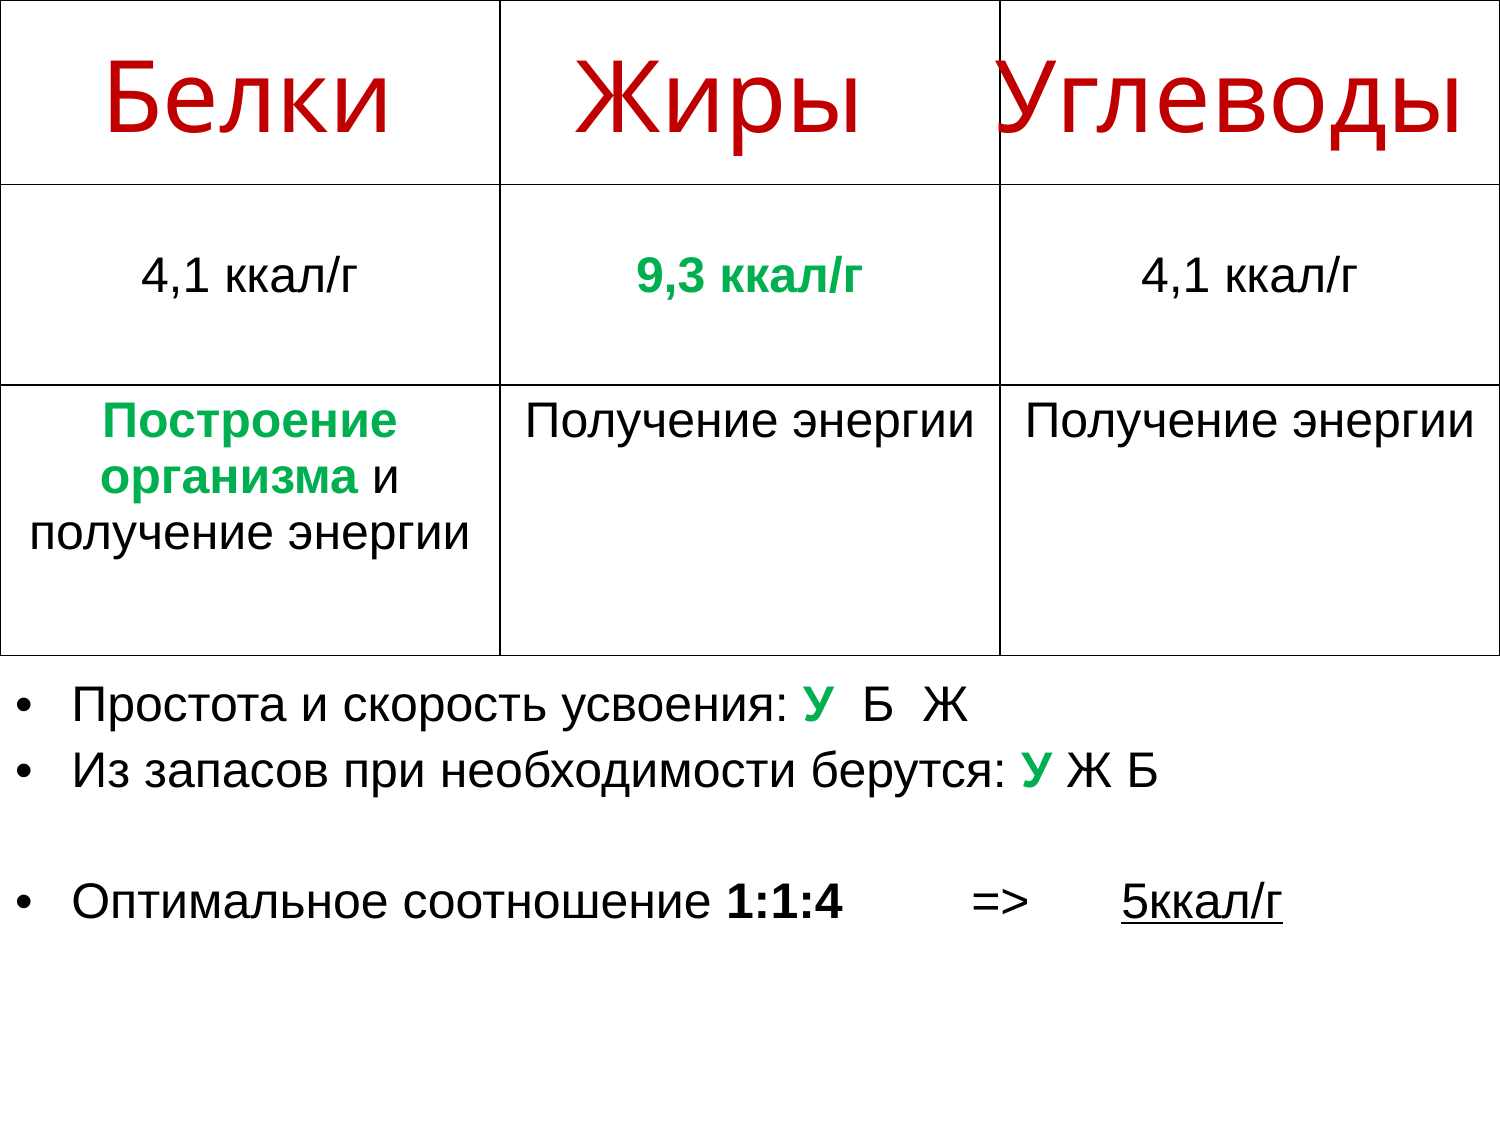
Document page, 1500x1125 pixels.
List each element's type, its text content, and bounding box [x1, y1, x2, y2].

table_cell Получение энергии [1001, 386, 1499, 655]
table_cell 4,1 ккал/г [1001, 188, 1499, 384]
text_box Простота и скорость усвоения: У Б Ж Из запасов при необходимости берутся: У Ж Б Оптимальное соотношение 1:1:4 => 5ккал/г [0, 668, 1500, 1125]
table_cell 4,1 ккал/г [1, 188, 499, 384]
table_cell Получение энергии [501, 386, 999, 655]
table_cell Построение организма и получение энергии [1, 386, 499, 655]
title Белки Жиры Углеводы [0, 0, 1500, 188]
table_cell 9,3 ккал/г [501, 188, 999, 384]
